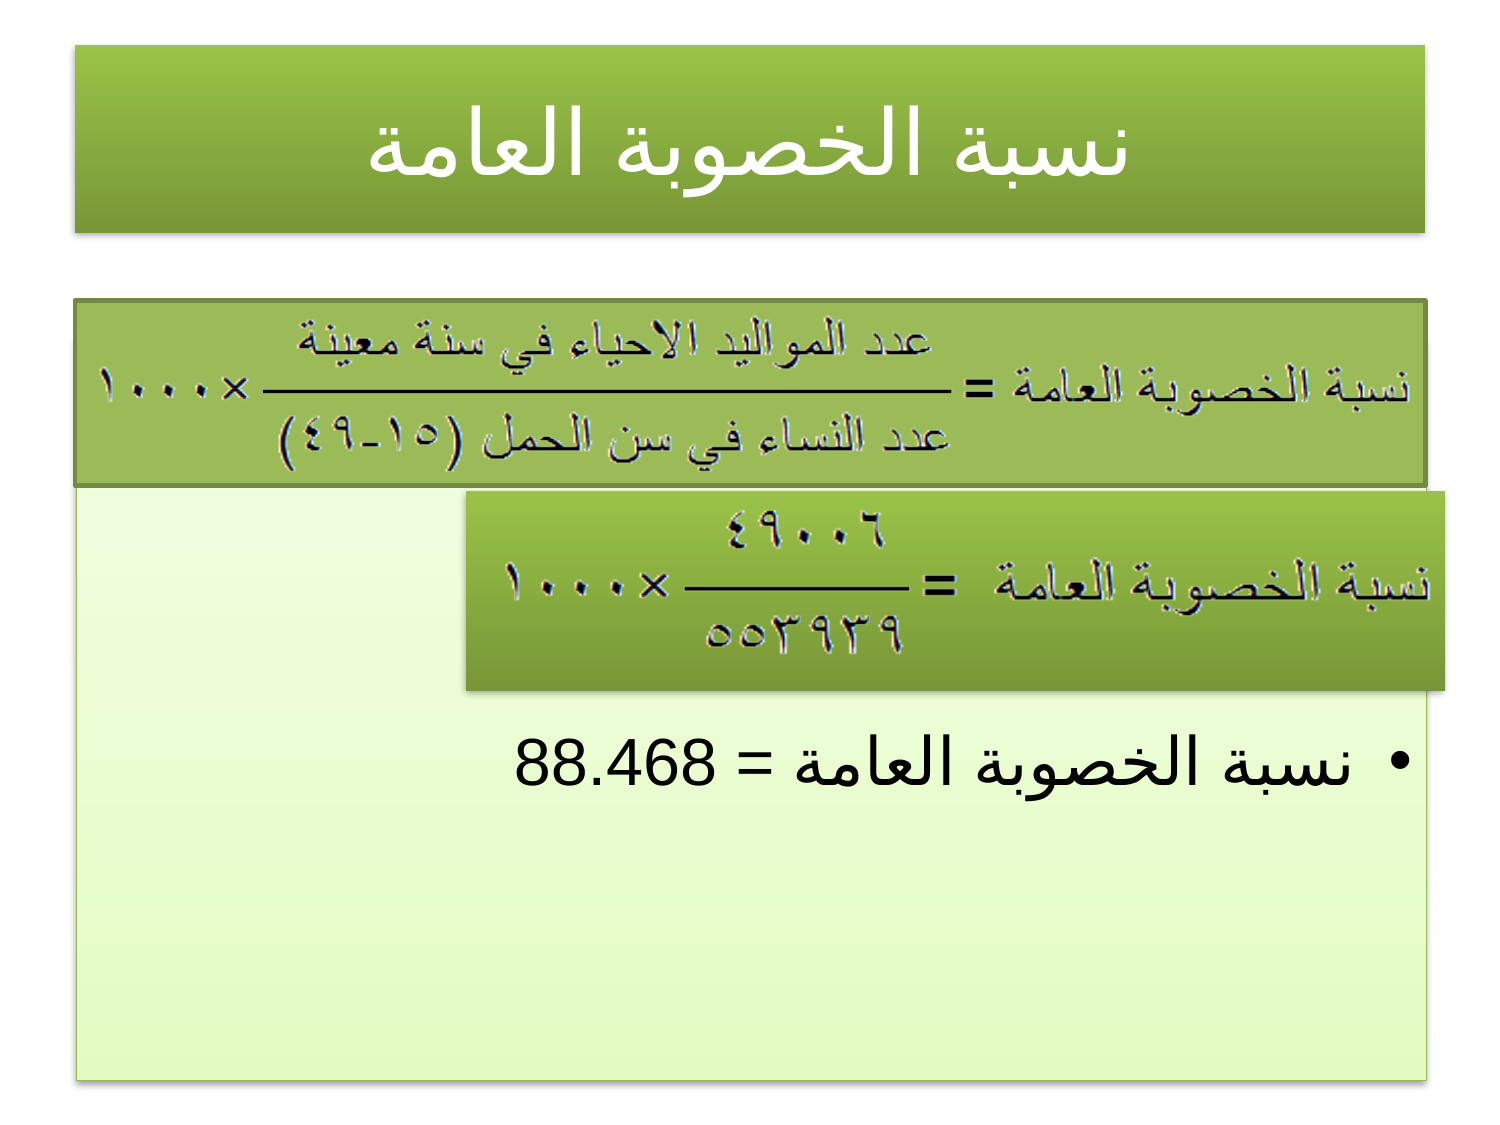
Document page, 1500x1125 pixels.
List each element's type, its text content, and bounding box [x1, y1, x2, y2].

title نسبة الخصوبة العامة [75, 45, 1425, 233]
list نسبة الخصوبة العامة = 88.468 [76, 491, 1427, 1081]
picture [76, 302, 1424, 484]
picture [466, 491, 1446, 691]
